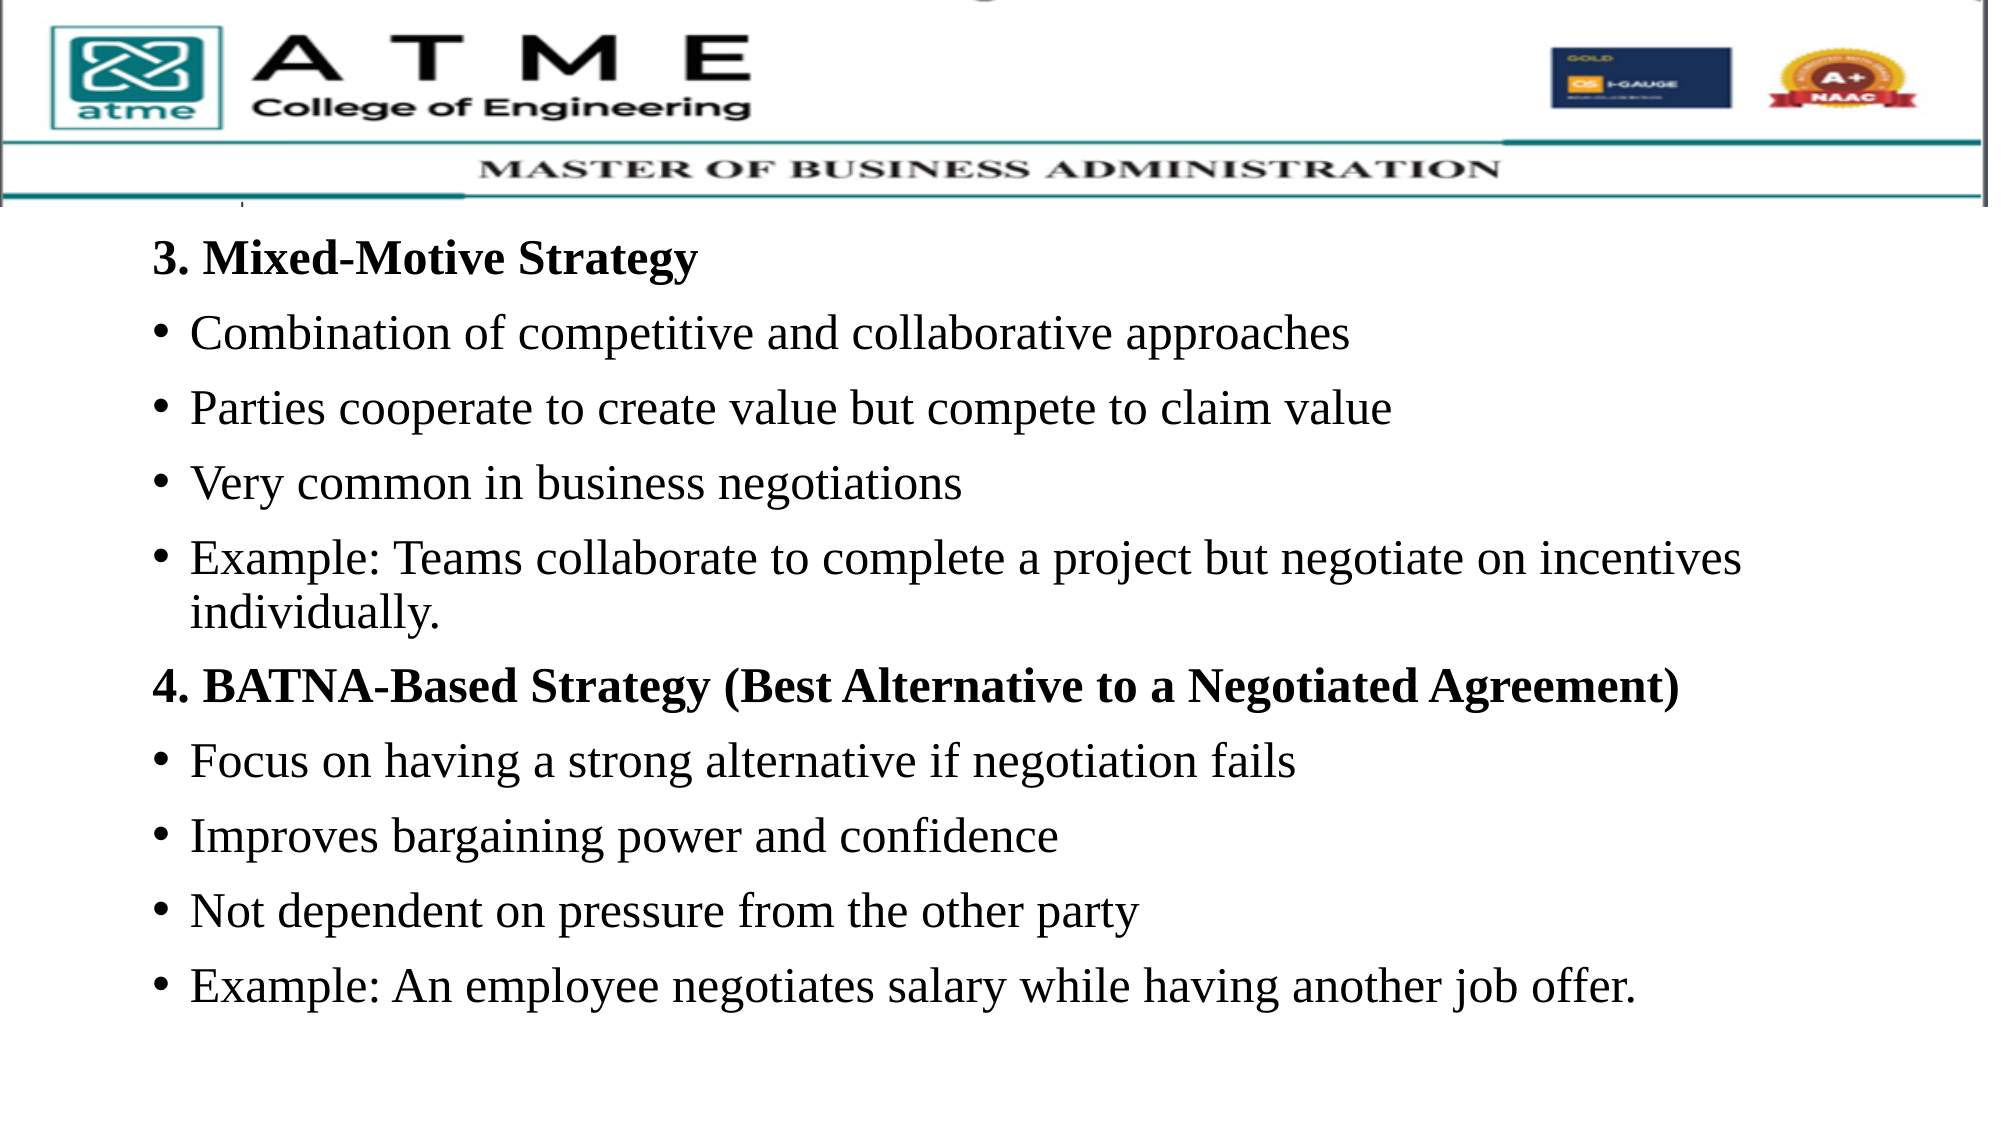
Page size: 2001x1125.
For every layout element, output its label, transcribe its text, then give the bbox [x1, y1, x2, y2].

list 3. Mixed-Motive Strategy Combination of competitive and collaborative approaches Parties cooperate to create value but compete to claim value Very common in business negotiations Example: Teams collaborate to complete a project but negotiate on incentives individually. 4. BATNA-Based Strategy (Best Alternative to a Negotiated Agreement) Focus on having a strong alternative if negotiation fails Improves bargaining power and confidence Not dependent on pressure from the other party Example: An employee negotiates salary while having another job offer. [137, 224, 1863, 1060]
picture [0, 0, 1988, 207]
